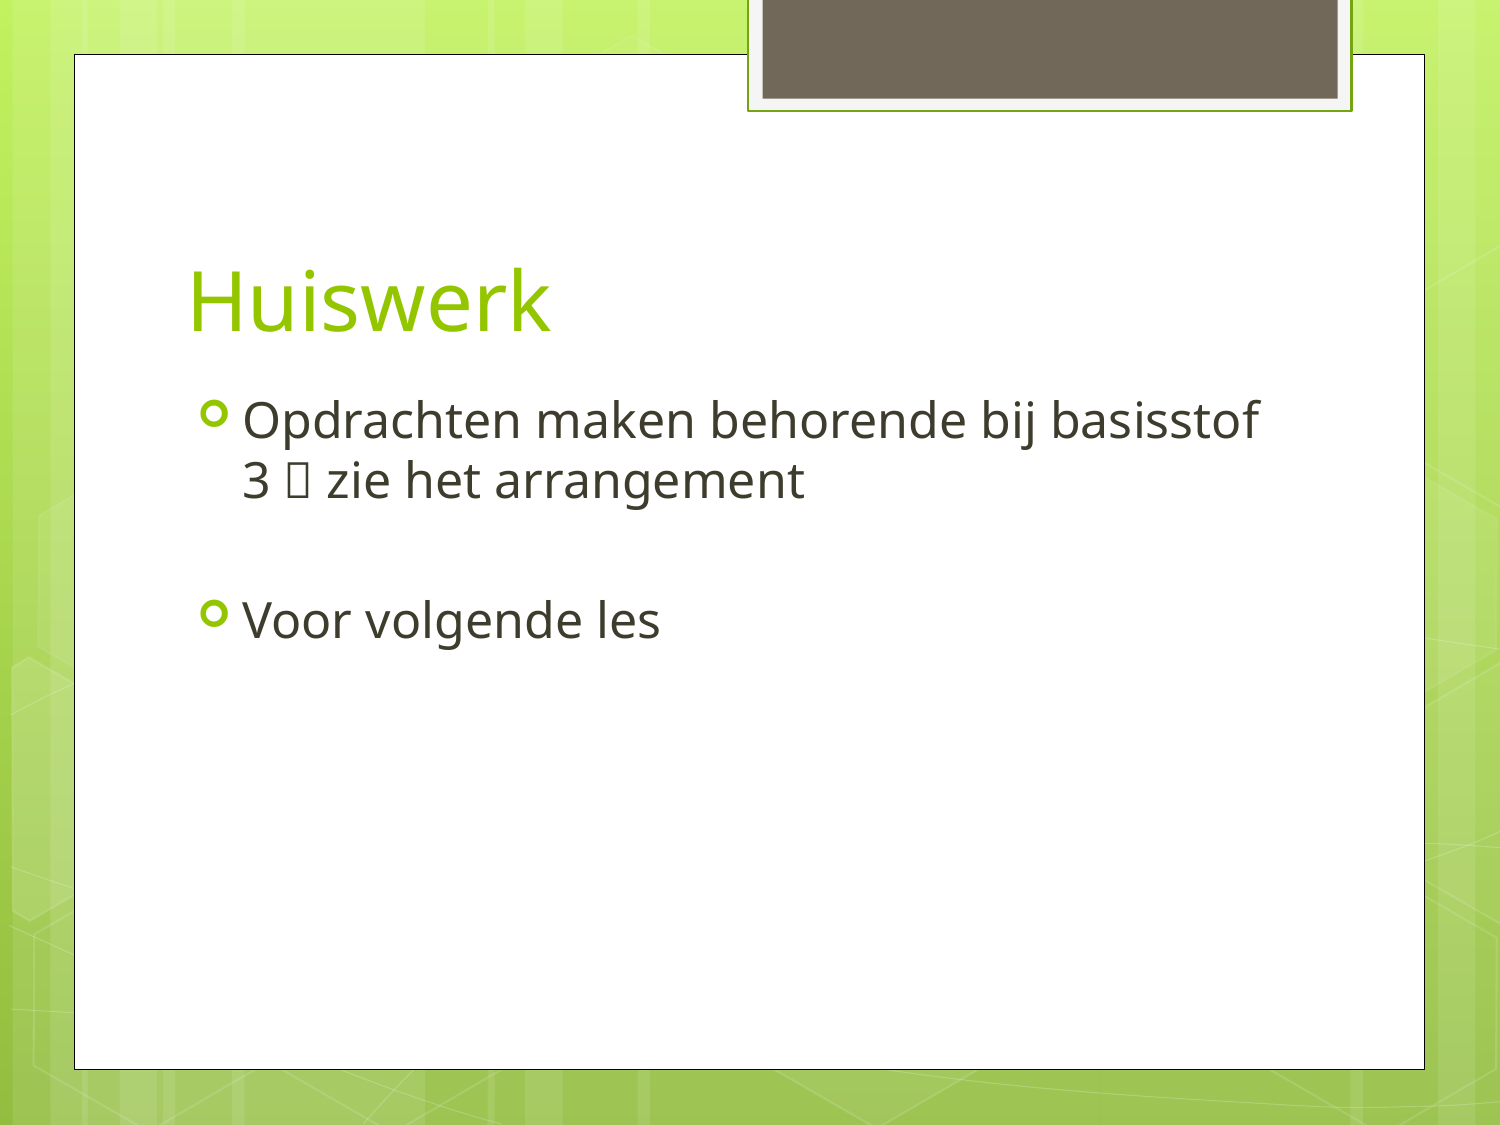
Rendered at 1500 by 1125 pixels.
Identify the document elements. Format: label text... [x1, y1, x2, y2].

title Huiswerk [171, 168, 1324, 357]
list Opdrachten maken behorende bij basisstof 3  zie het arrangement Voor volgende les [171, 381, 1283, 957]
